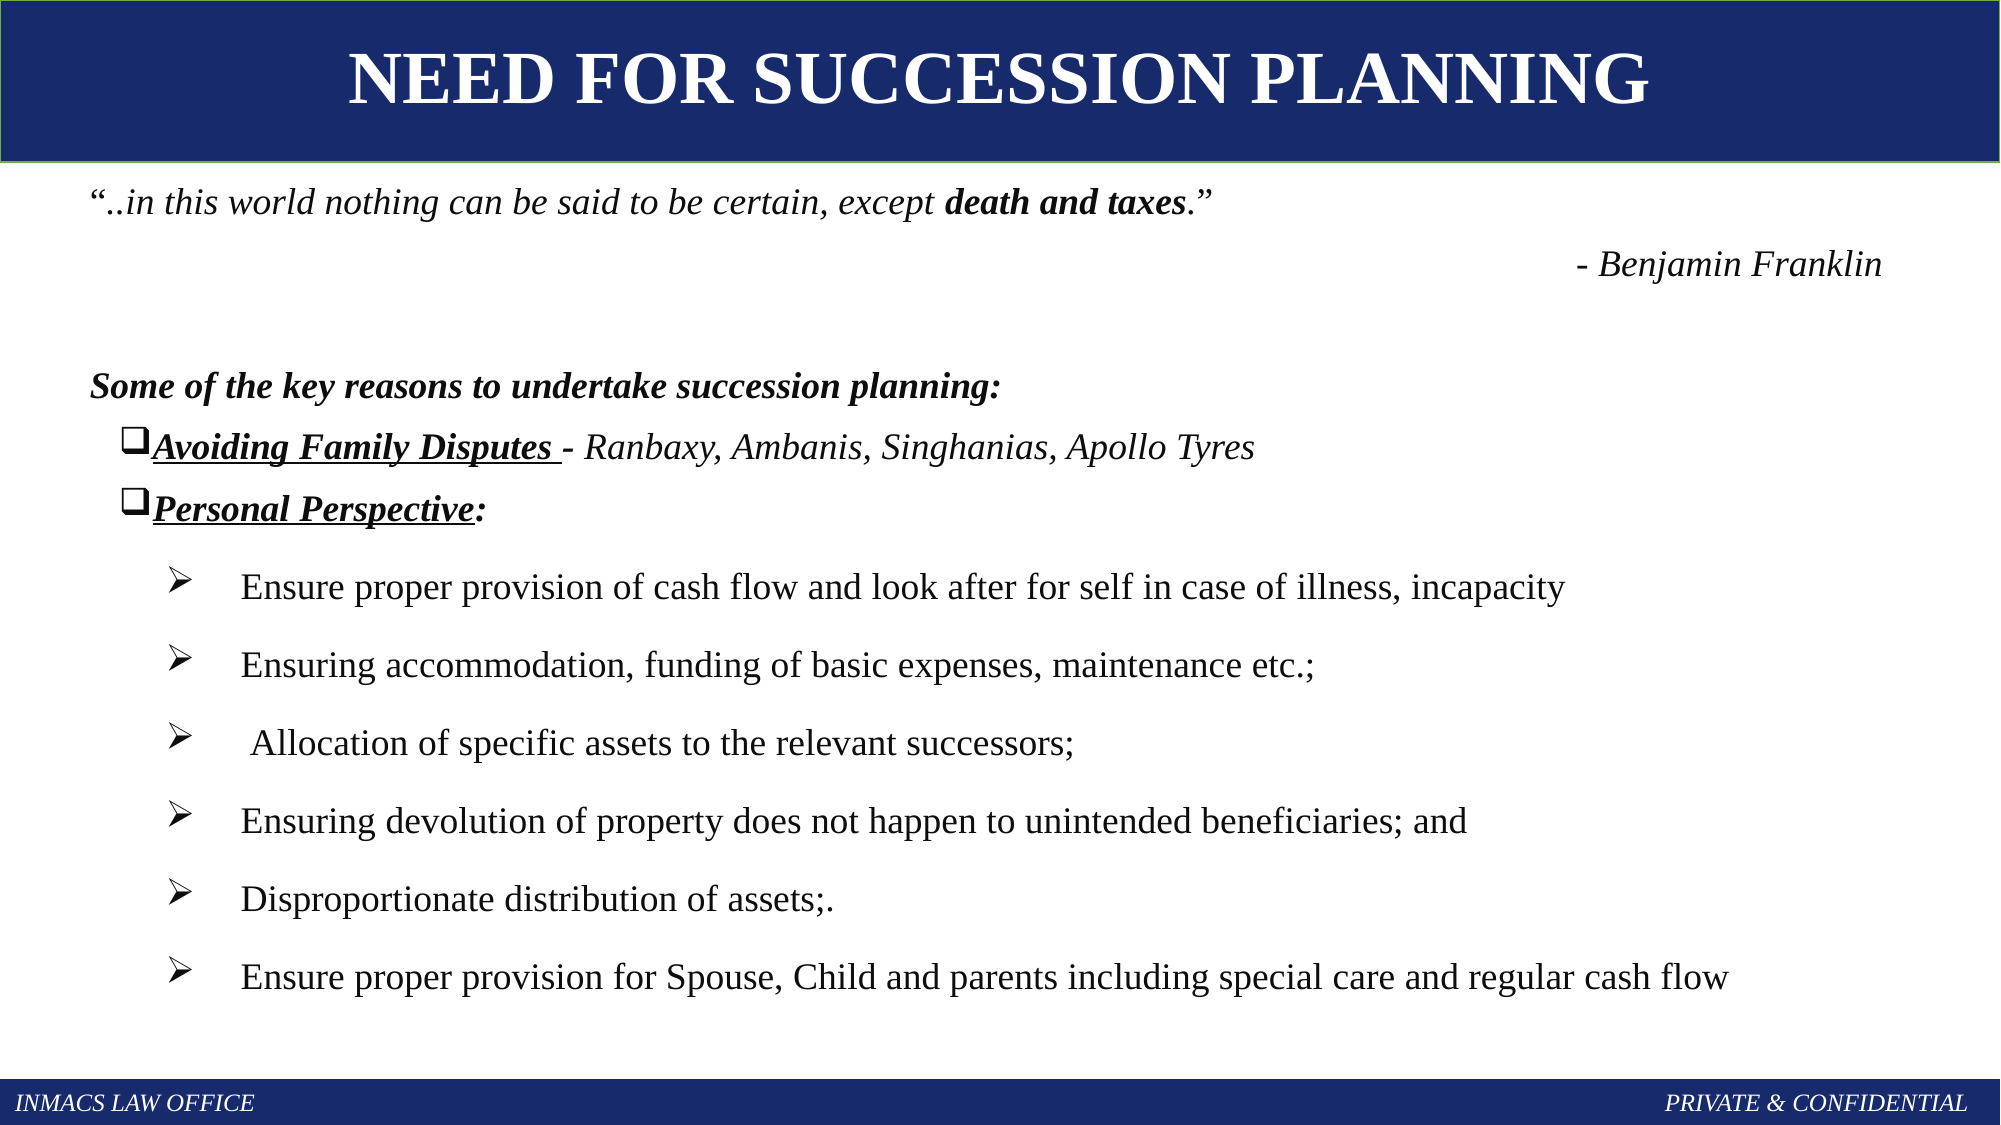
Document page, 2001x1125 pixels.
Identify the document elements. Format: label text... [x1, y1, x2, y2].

text_box NEED FOR SUCCESSION PLANNING [0, 0, 2000, 163]
text_box INMACS LAW OFFICE PRIVATE & CONFIDENTIAL [0, 1079, 2000, 1125]
text_box “..in this world nothing can be said to be certain, except death and taxes.” - Benjamin Franklin Some of the key reasons to undertake succession planning: Avoiding Family Disputes - Ranbaxy, Ambanis, Singhanias, Apollo Tyres Personal Perspective: Ensure proper provision of cash flow and look after for self in case of illness, incapacity Ensuring accommodation, funding of basic expenses, maintenance etc.; Allocation of specific assets to the relevant successors; Ensuring devolution of property does not happen to unintended beneficiaries; and Disproportionate distribution of assets;. Ensure proper provision for Spouse, Child and parents including special care and regular cash flow [75, 174, 1898, 963]
